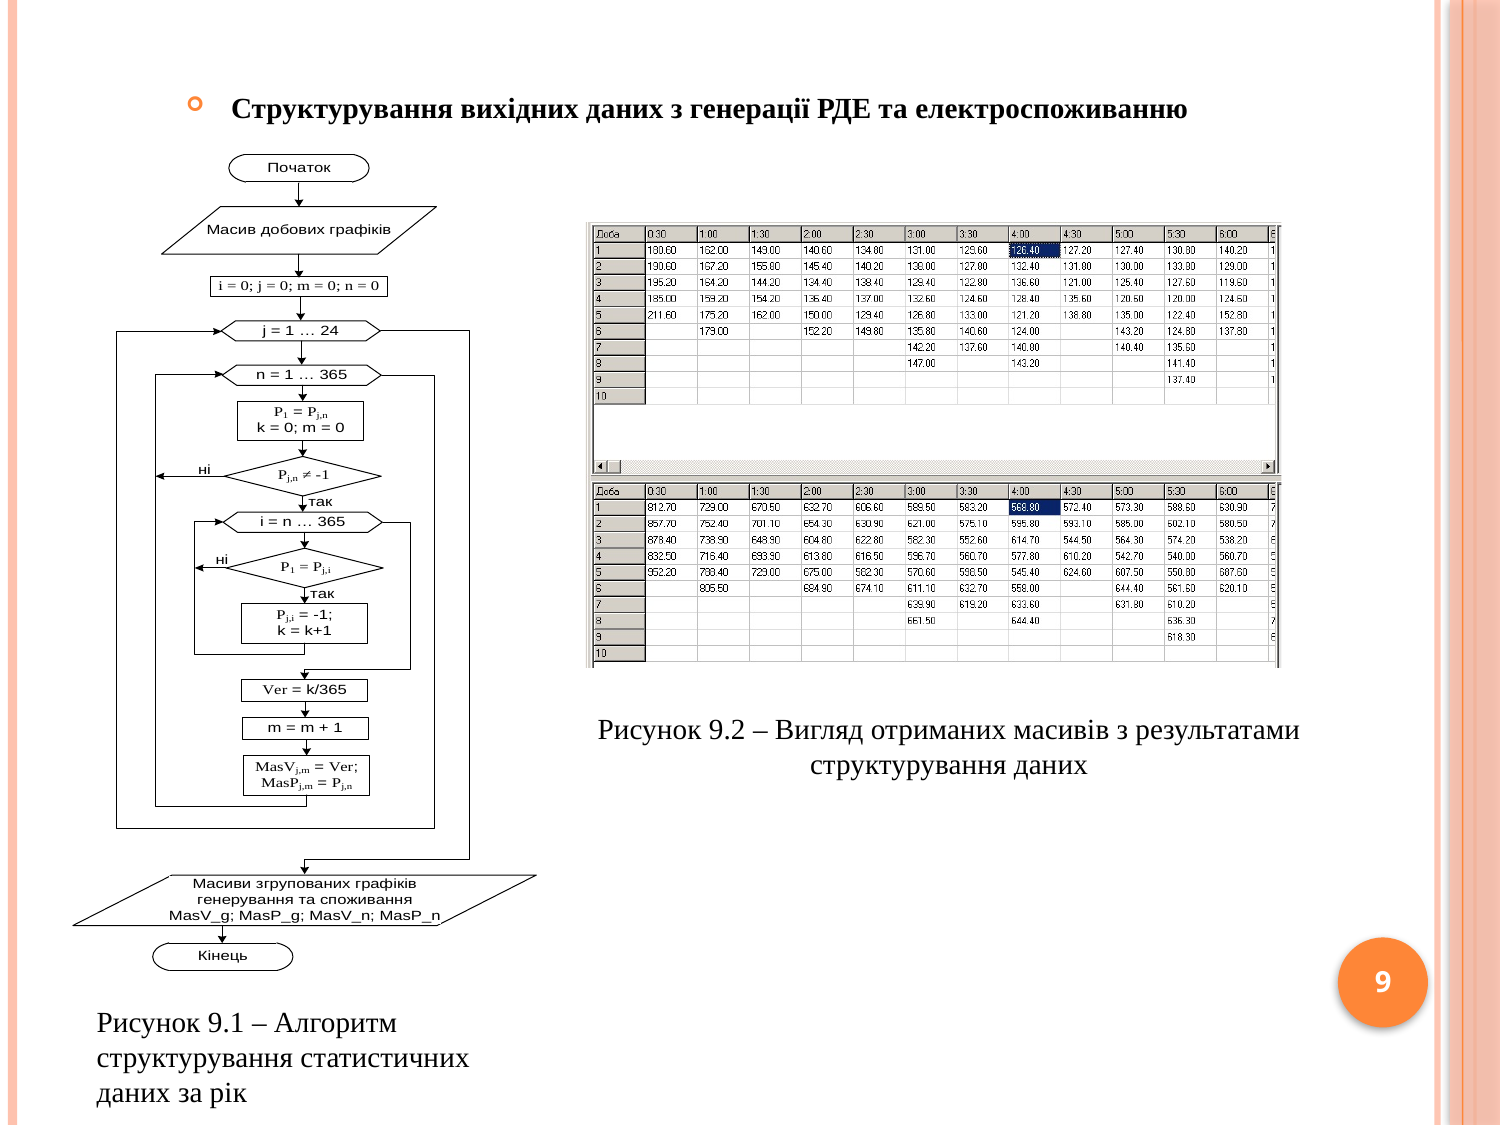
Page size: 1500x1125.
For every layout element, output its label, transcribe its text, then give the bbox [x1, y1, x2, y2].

text_box Рисунок 9.1 – Алгоритм структурування статистичних даних за рік [81, 996, 563, 1116]
text_box Рисунок 9.2 – Вигляд отриманих масивів з результатами структурування даних [574, 703, 1325, 788]
list Структурування вихідних даних з генерації РДЕ та електроспоживанню [75, 82, 1300, 1062]
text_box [69, 151, 540, 974]
slide_number 9 [1333, 940, 1434, 1027]
picture [585, 222, 1282, 669]
